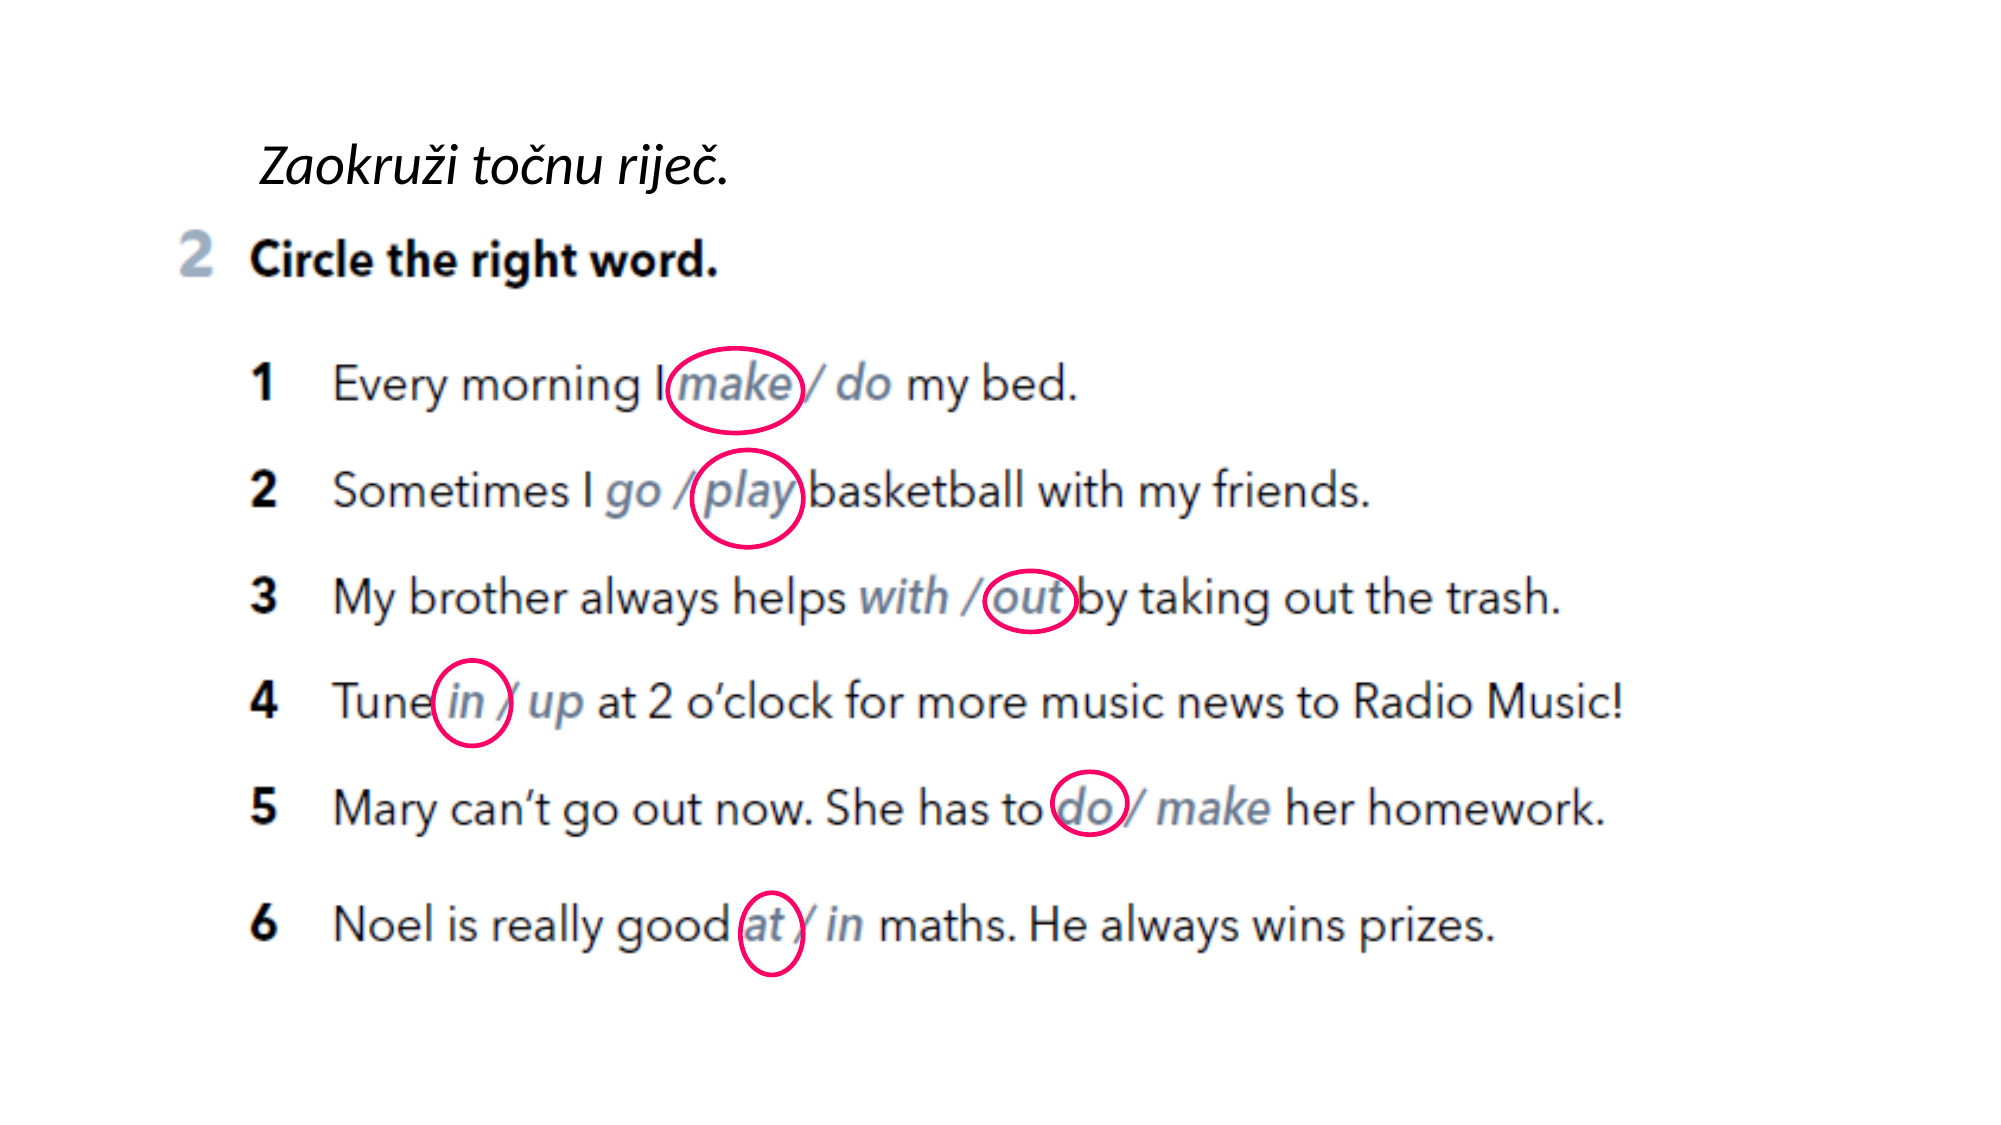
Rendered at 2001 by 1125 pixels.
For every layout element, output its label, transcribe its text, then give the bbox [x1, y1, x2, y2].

picture [157, 204, 1654, 975]
text_box Zaokruži točnu riječ. [244, 118, 1738, 204]
